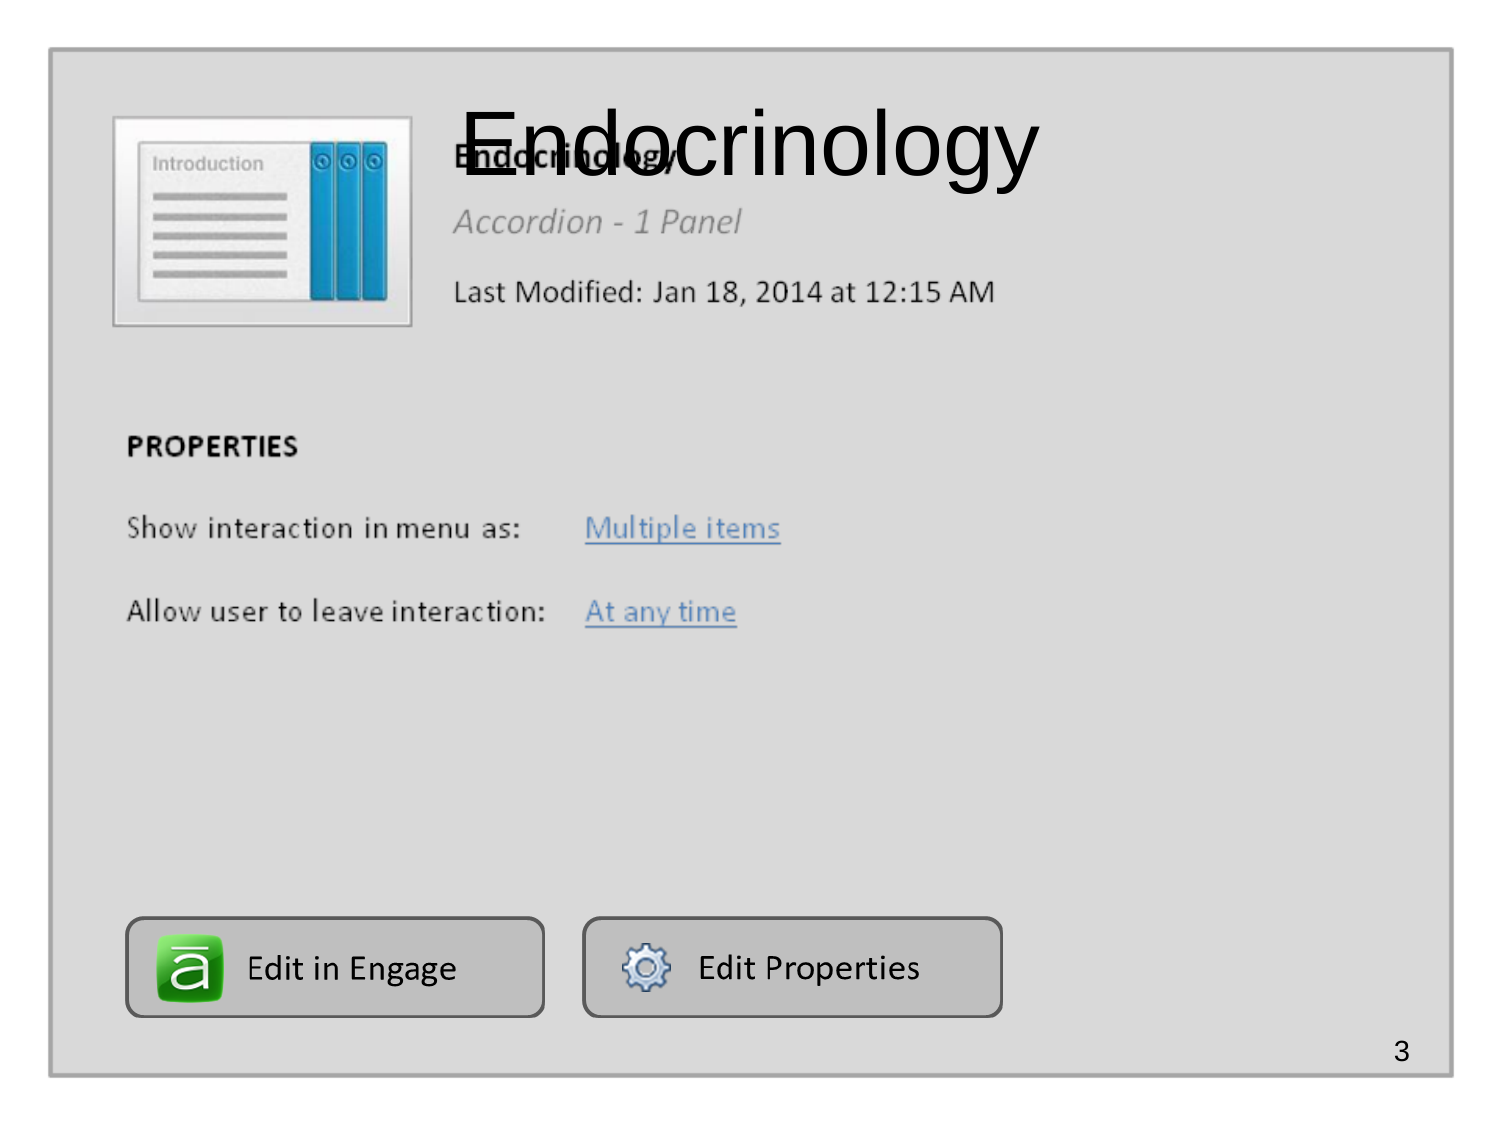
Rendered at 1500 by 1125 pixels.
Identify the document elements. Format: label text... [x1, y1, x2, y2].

slide_number 3 [1074, 1024, 1426, 1103]
picture [0, 0, 1500, 1125]
title Endocrinology [75, 45, 1425, 233]
